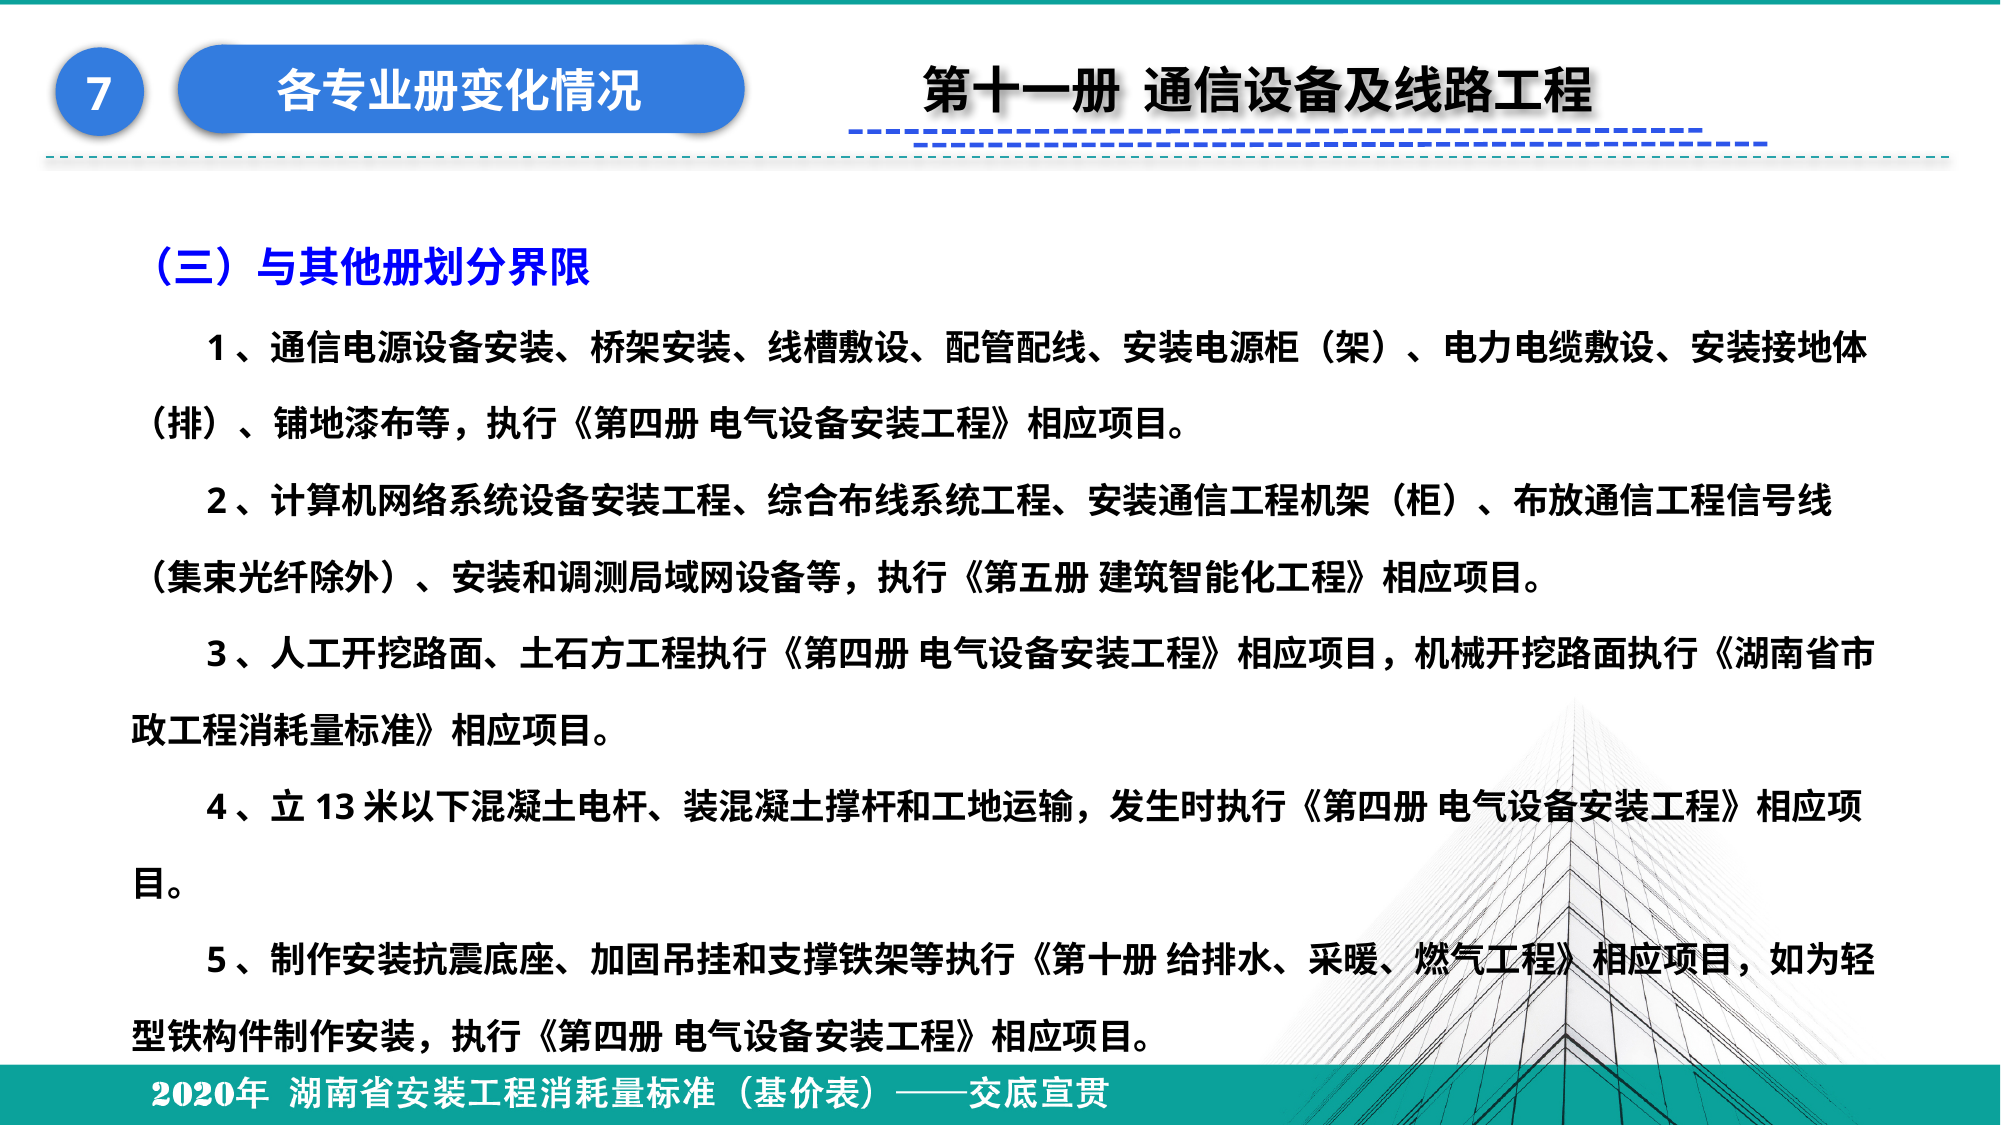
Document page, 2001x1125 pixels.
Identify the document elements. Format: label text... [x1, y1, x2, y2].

slide_number [1918, 0, 2000, 52]
picture [0, 0, 2001, 1125]
text_box （三）与其他册划分界限 1、通信电源设备安装、桥架安装、线槽敷设、配管配线、安装电源柜（架）、电力电缆敷设、安装接地体（排）、铺地漆布等，执行《第四册 电气设备安装工程》相应项目。 2、计算机网络系统设备安装工程、综合布线系统工程、安装通信工程机架（柜）、布放通信工程信号线（集束光纤除外）、安装和调测局域网设备等，执行《第五册 建筑智能化工程》相应项目。 3、人工开挖路面、土石方工程执行《第四册 电气设备安装工程》相应项目，机械开挖路面执行《湖南省市政工程消耗量标准》相应项目。 4、立13米以下混凝土电杆、装混凝土撑杆和工地运输，发生时执行《第四册 电气设备安装工程》相应项目。 5、制作安装抗震底座、加固吊挂和支撑铁架等执行《第十册 给排水、采暖、燃气工程》相应项目，如为轻型铁构件制作安装，执行《第四册 电气设备安装工程》相应项目。 [116, 193, 1903, 1064]
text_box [45, 44, 1955, 158]
